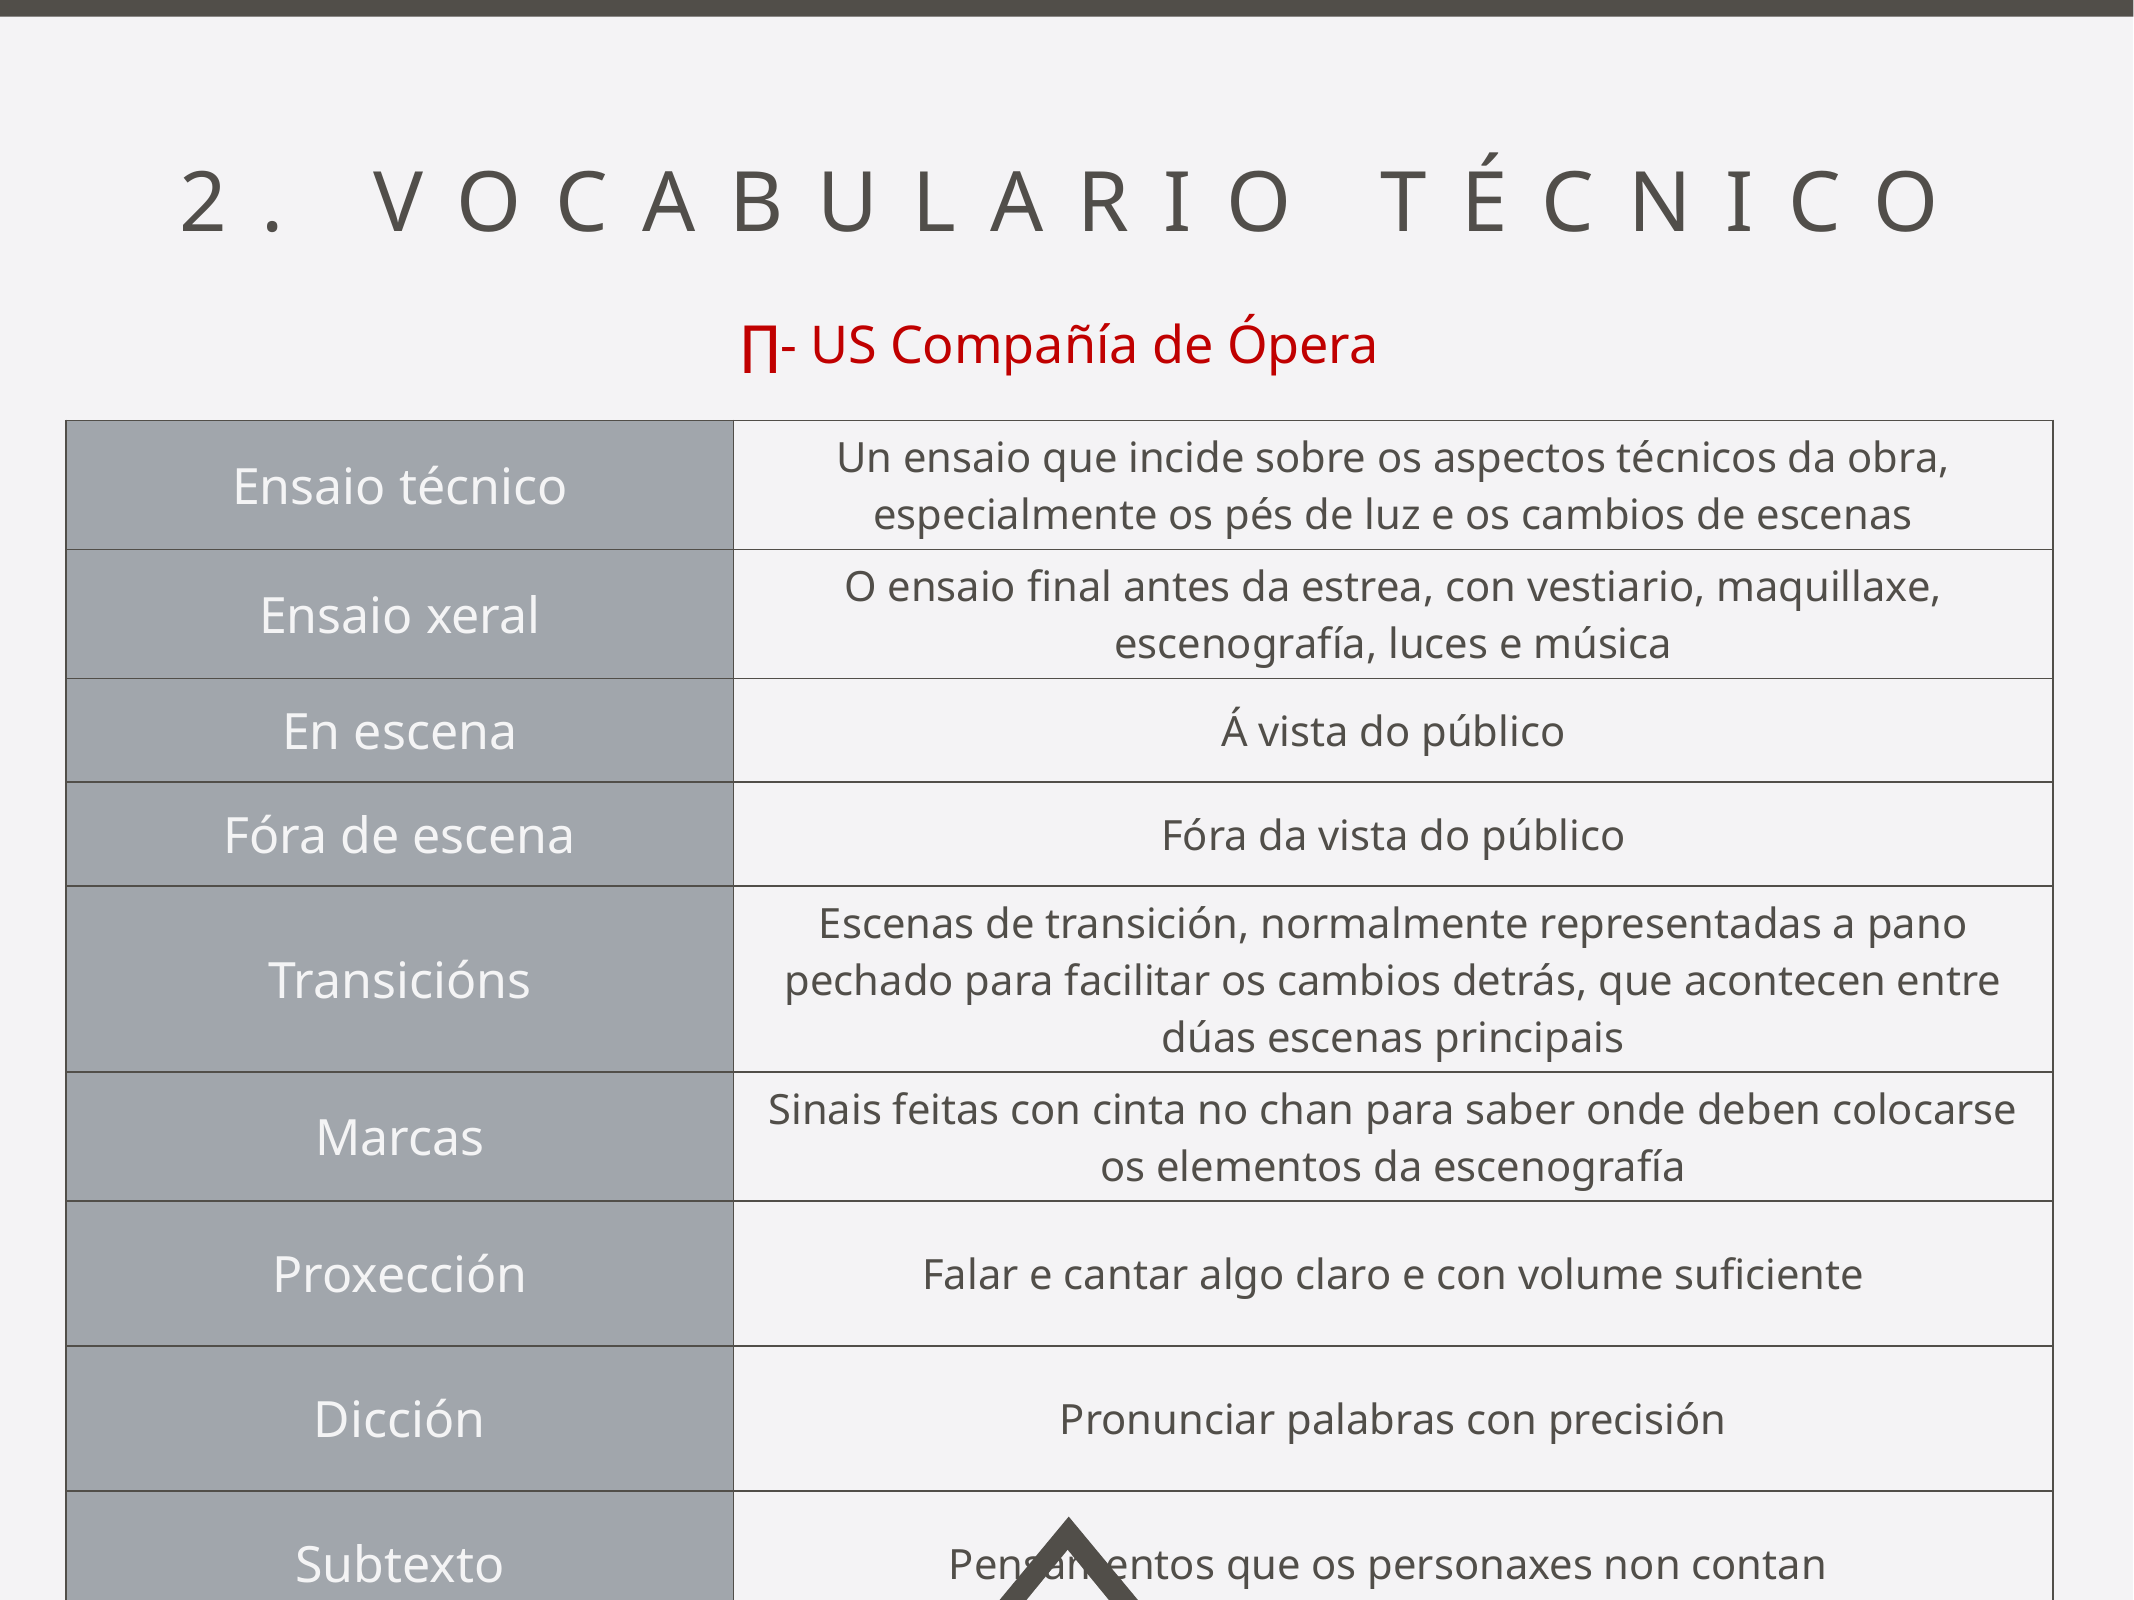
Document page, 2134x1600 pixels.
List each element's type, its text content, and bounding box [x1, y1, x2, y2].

table_cell O ensaio final antes da estrea, con vestiario, maquillaxe, escenografía, luces e música [734, 550, 2052, 678]
table_cell Fóra de escena [67, 783, 733, 885]
table_cell Pronunciar palabras con precisión [734, 1347, 2052, 1490]
table_cell Transicións [67, 887, 733, 1071]
table_cell Escenas de transición, normalmente representadas a pano pechado para facilitar os cambios detrás, que acontecen entre dúas escenas principais [734, 887, 2052, 1071]
table_cell Subtexto [67, 1492, 733, 1600]
table_header Un ensaio que incide sobre os aspectos técnicos da obra, especialmente os pés de luz e os cambios de escenas [734, 421, 2052, 549]
table_cell Fóra da vista do público [734, 783, 2052, 885]
table_cell En escena [67, 679, 733, 781]
table_header Ensaio técnico [67, 421, 733, 549]
table_cell Á vista do público [734, 679, 2052, 781]
table_cell Proxección [67, 1202, 733, 1345]
table_cell Falar e cantar algo claro e con volume suficiente [734, 1202, 2052, 1345]
text_box 2. Vocabulario técnico [105, 140, 2014, 306]
text_box ∏- US Compañía de Ópera [420, 303, 1700, 371]
table_cell Marcas [67, 1073, 733, 1200]
table_cell Sinais feitas con cinta no chan para saber onde deben colocarse os elementos da escenografía [734, 1073, 2052, 1200]
table_cell Ensaio xeral [67, 550, 733, 678]
table_cell Dicción [67, 1347, 733, 1490]
table_cell Pensamentos que os personaxes non contan [734, 1492, 2052, 1600]
